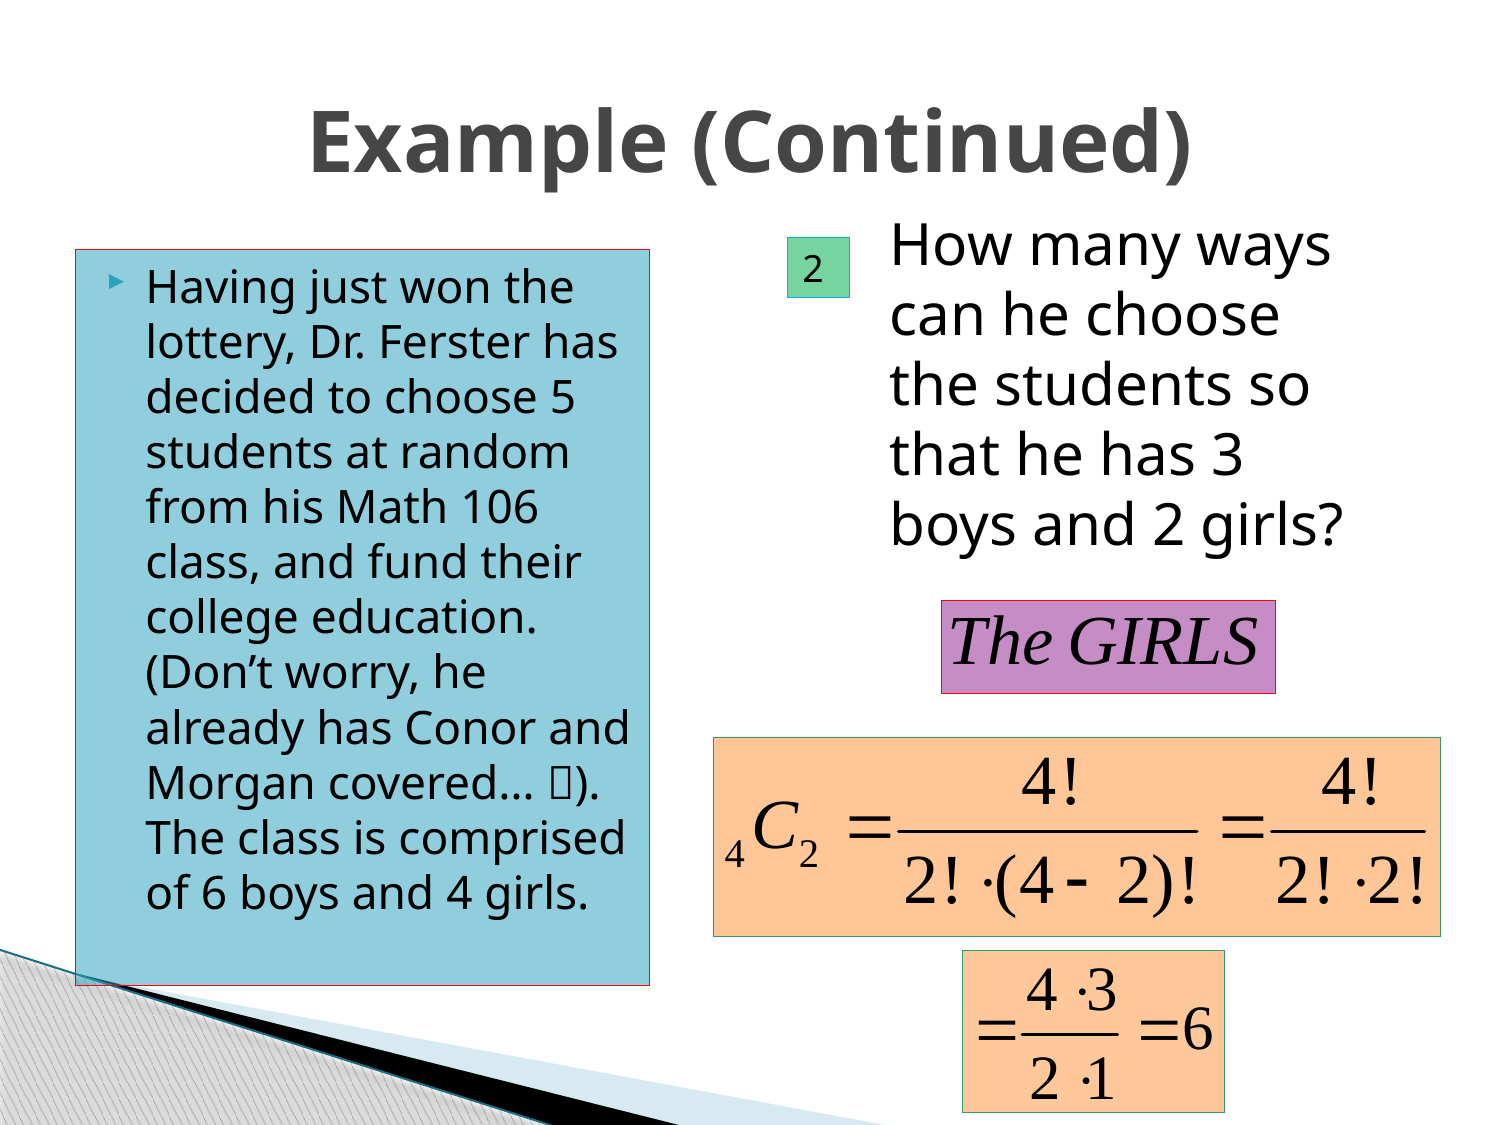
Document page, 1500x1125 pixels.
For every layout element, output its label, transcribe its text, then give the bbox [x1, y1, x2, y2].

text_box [713, 737, 1442, 938]
text_box How many ways can he choose the students so that he has 3 boys and 2 girls? [874, 200, 1388, 565]
text_box 2 [787, 237, 850, 298]
list Having just won the lottery, Dr. Ferster has decided to choose 5 students at random from his Math 106 class, and fund their college education. (Don’t worry, he already has Conor and Morgan covered… ). The class is comprised of 6 boys and 4 girls. [75, 249, 650, 986]
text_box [941, 599, 1276, 694]
title Example (Continued) [75, 45, 1425, 233]
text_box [962, 949, 1226, 1114]
